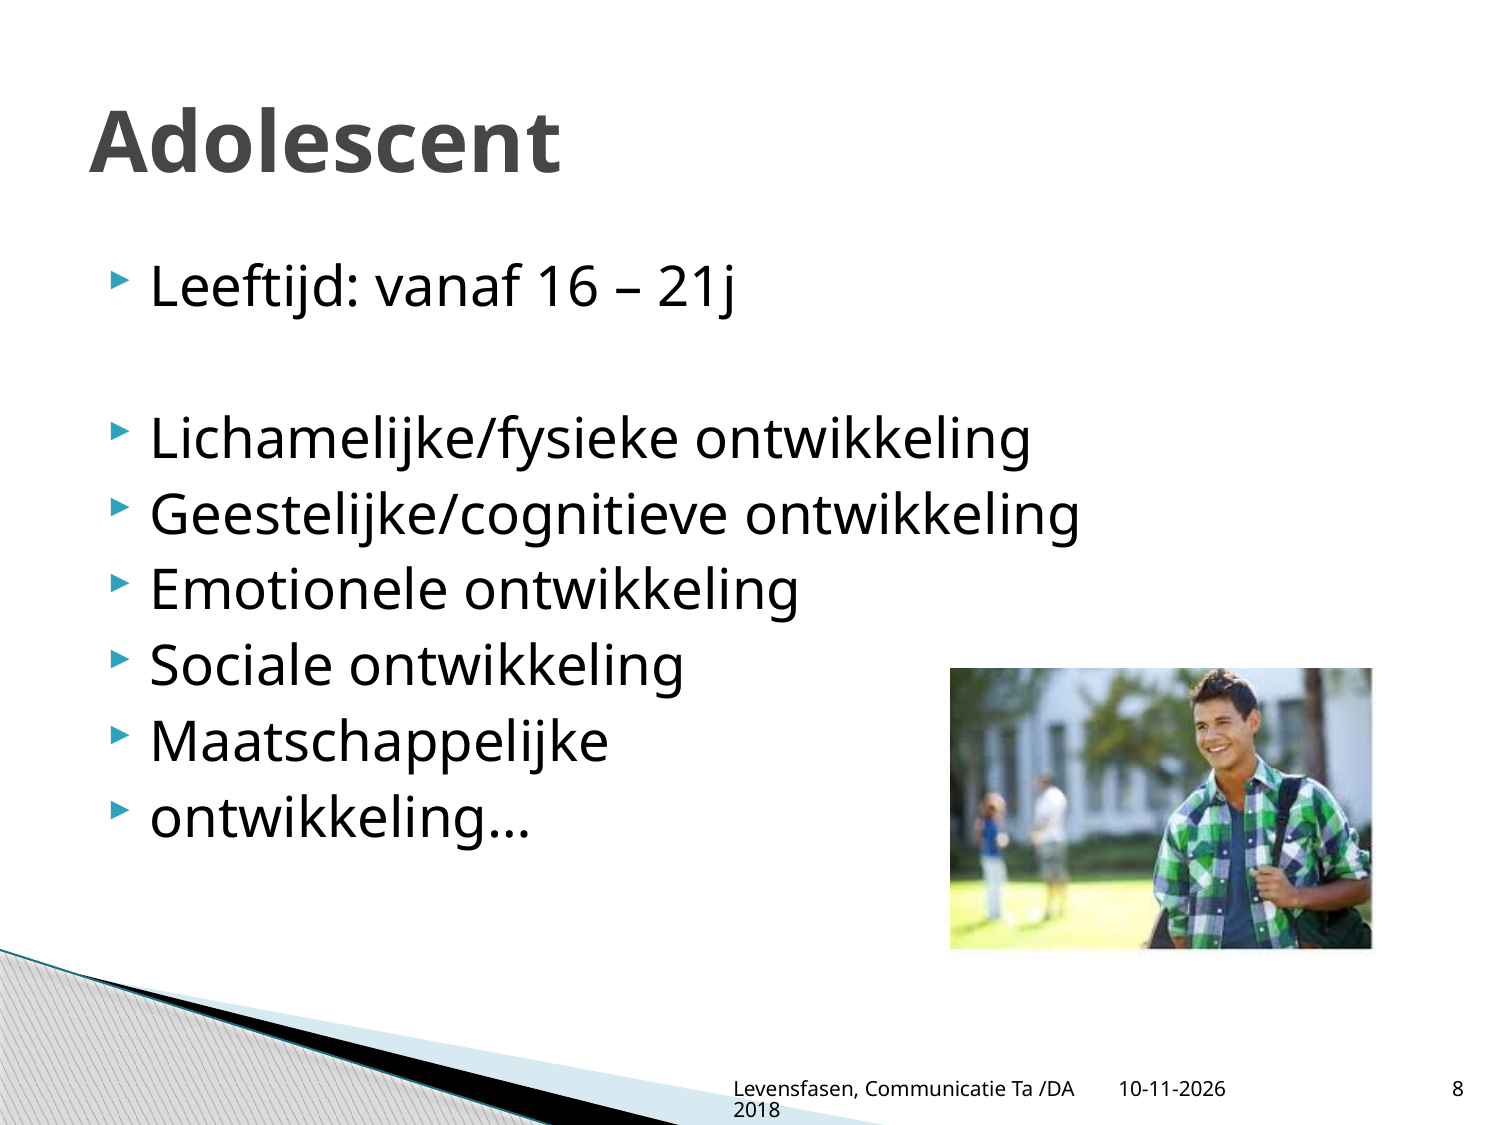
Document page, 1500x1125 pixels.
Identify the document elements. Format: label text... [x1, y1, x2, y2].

picture [950, 668, 1380, 957]
title Adolescent [75, 45, 1425, 233]
slide_number 8 [1418, 1051, 1479, 1112]
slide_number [1105, 1051, 1418, 1112]
footer Levensfasen, Communicatie Ta /DA 2018 [718, 1051, 1105, 1112]
list Leeftijd: vanaf 16 – 21j Lichamelijke/fysieke ontwikkeling Geestelijke/cognitieve ontwikkeling Emotionele ontwikkeling Sociale ontwikkeling Maatschappelijke ontwikkeling… [75, 243, 1425, 986]
